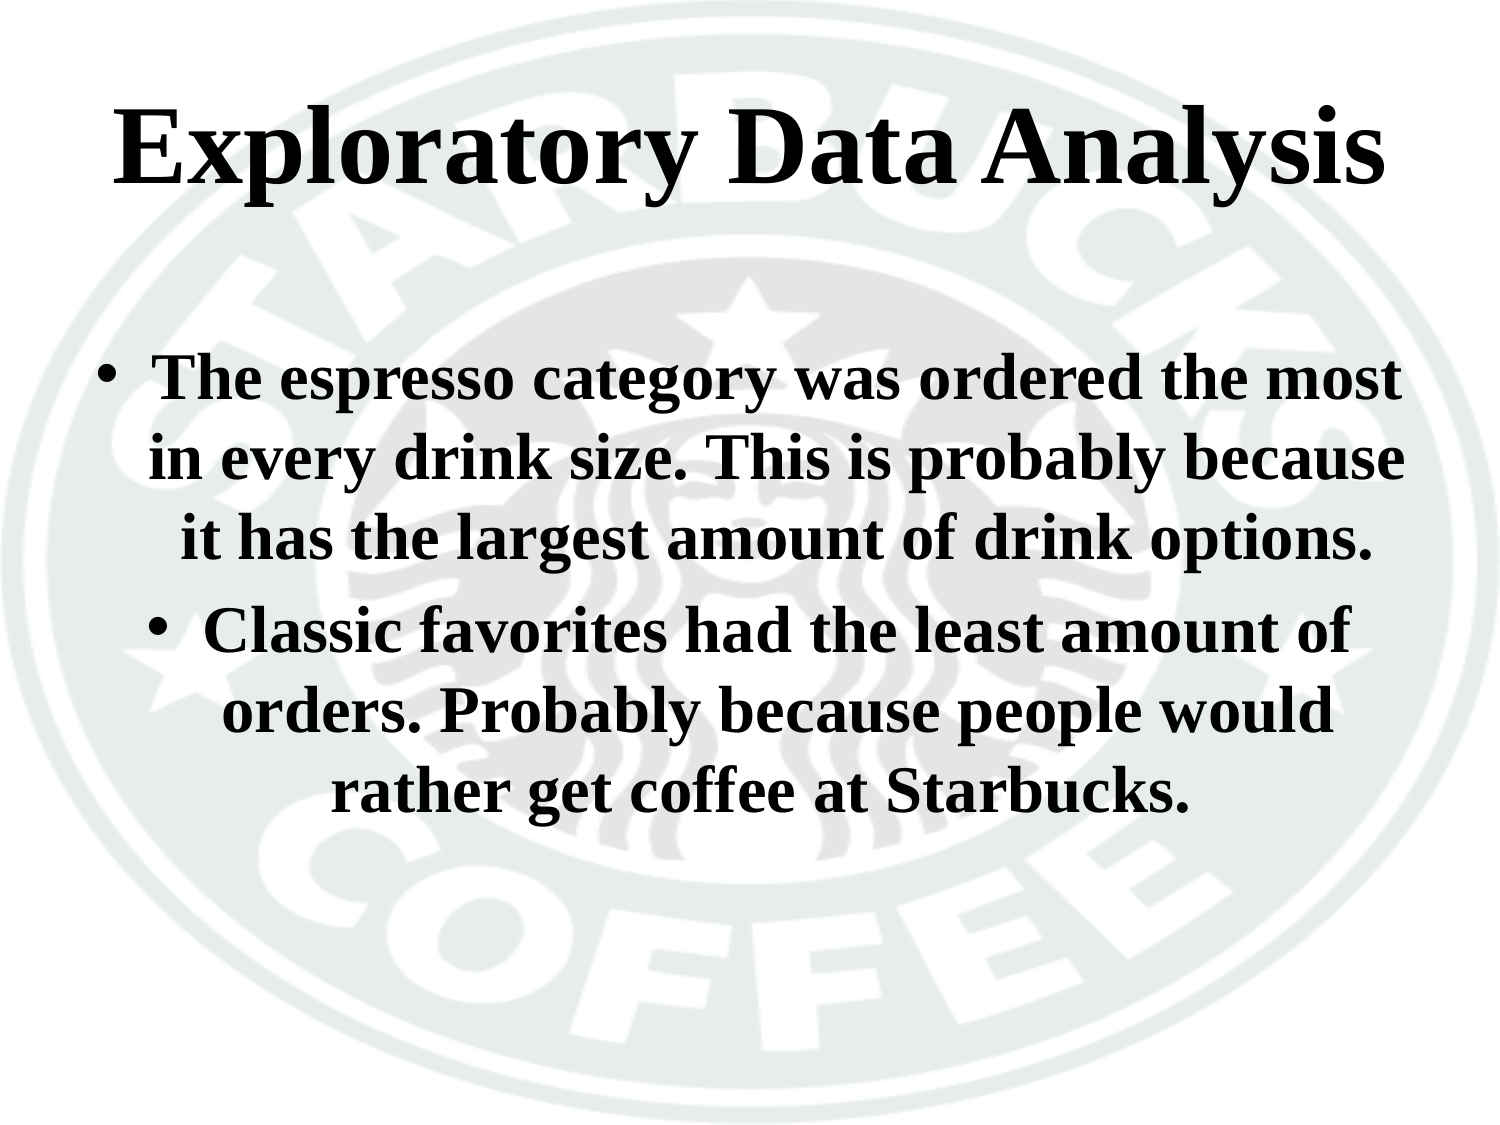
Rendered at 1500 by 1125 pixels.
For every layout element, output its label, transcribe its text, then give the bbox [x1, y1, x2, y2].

title Exploratory Data Analysis [75, 45, 1425, 233]
list The espresso category was ordered the most in every drink size. This is probably because it has the largest amount of drink options. Classic favorites had the least amount of orders. Probably because people would rather get coffee at Starbucks. [75, 324, 1425, 1068]
